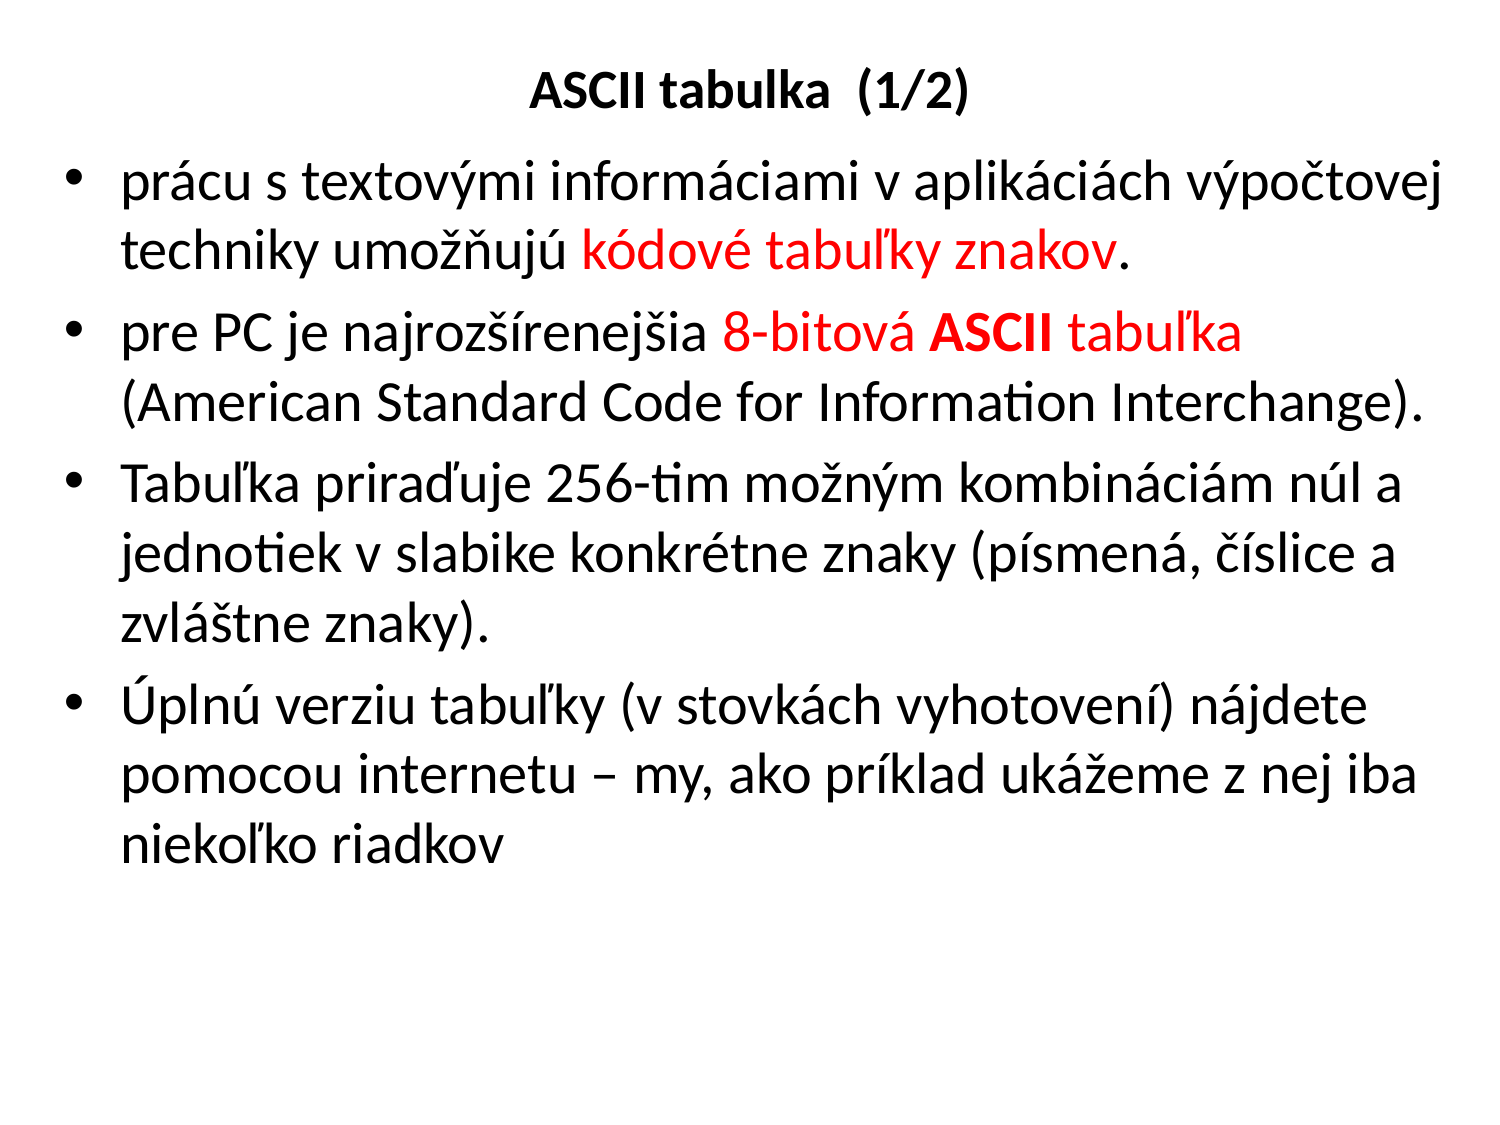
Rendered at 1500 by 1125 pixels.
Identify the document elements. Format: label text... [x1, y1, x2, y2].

list prácu s textovými informáciami v aplikáciách výpočtovej techniky umožňujú kódové tabuľky znakov. pre PC je najrozšírenejšia 8-bitová ASCII tabuľka (American Standard Code for Information Interchange). Tabuľka priraďuje 256-tim možným kombináciám núl a jednotiek v slabike konkrétne znaky (písmená, číslice a zvláštne znaky). Úplnú verziu tabuľky (v stovkách vyhotovení) nájdete pomocou internetu – my, ako príklad ukážeme z nej iba niekoľko riadkov [48, 134, 1474, 1005]
title ASCII tabulka (1/2) [75, 45, 1425, 127]
